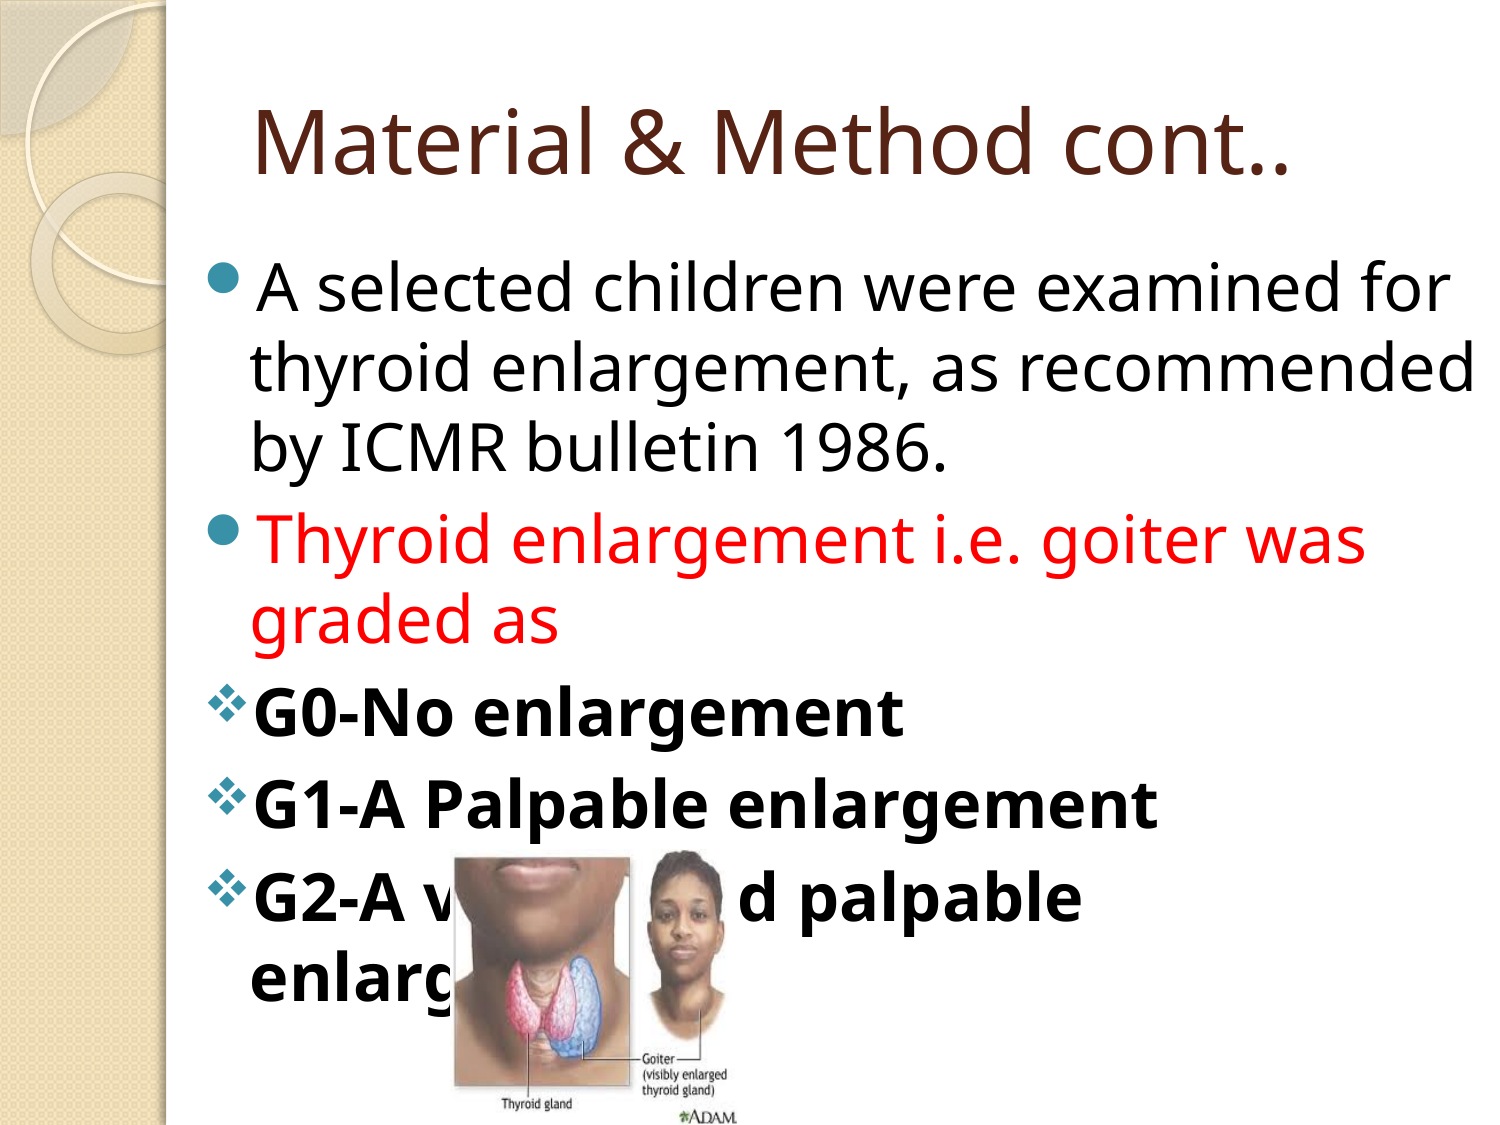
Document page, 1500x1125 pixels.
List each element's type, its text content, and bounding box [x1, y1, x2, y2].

picture [449, 849, 738, 1125]
title Material & Method cont.. [235, 45, 1466, 233]
list A selected children were examined for thyroid enlargement, as recommended by ICMR bulletin 1986. Thyroid enlargement i.e. goiter was graded as G0-No enlargement G1-A Palpable enlargement G2-A visible and palpable enlargement [174, 237, 1500, 1125]
